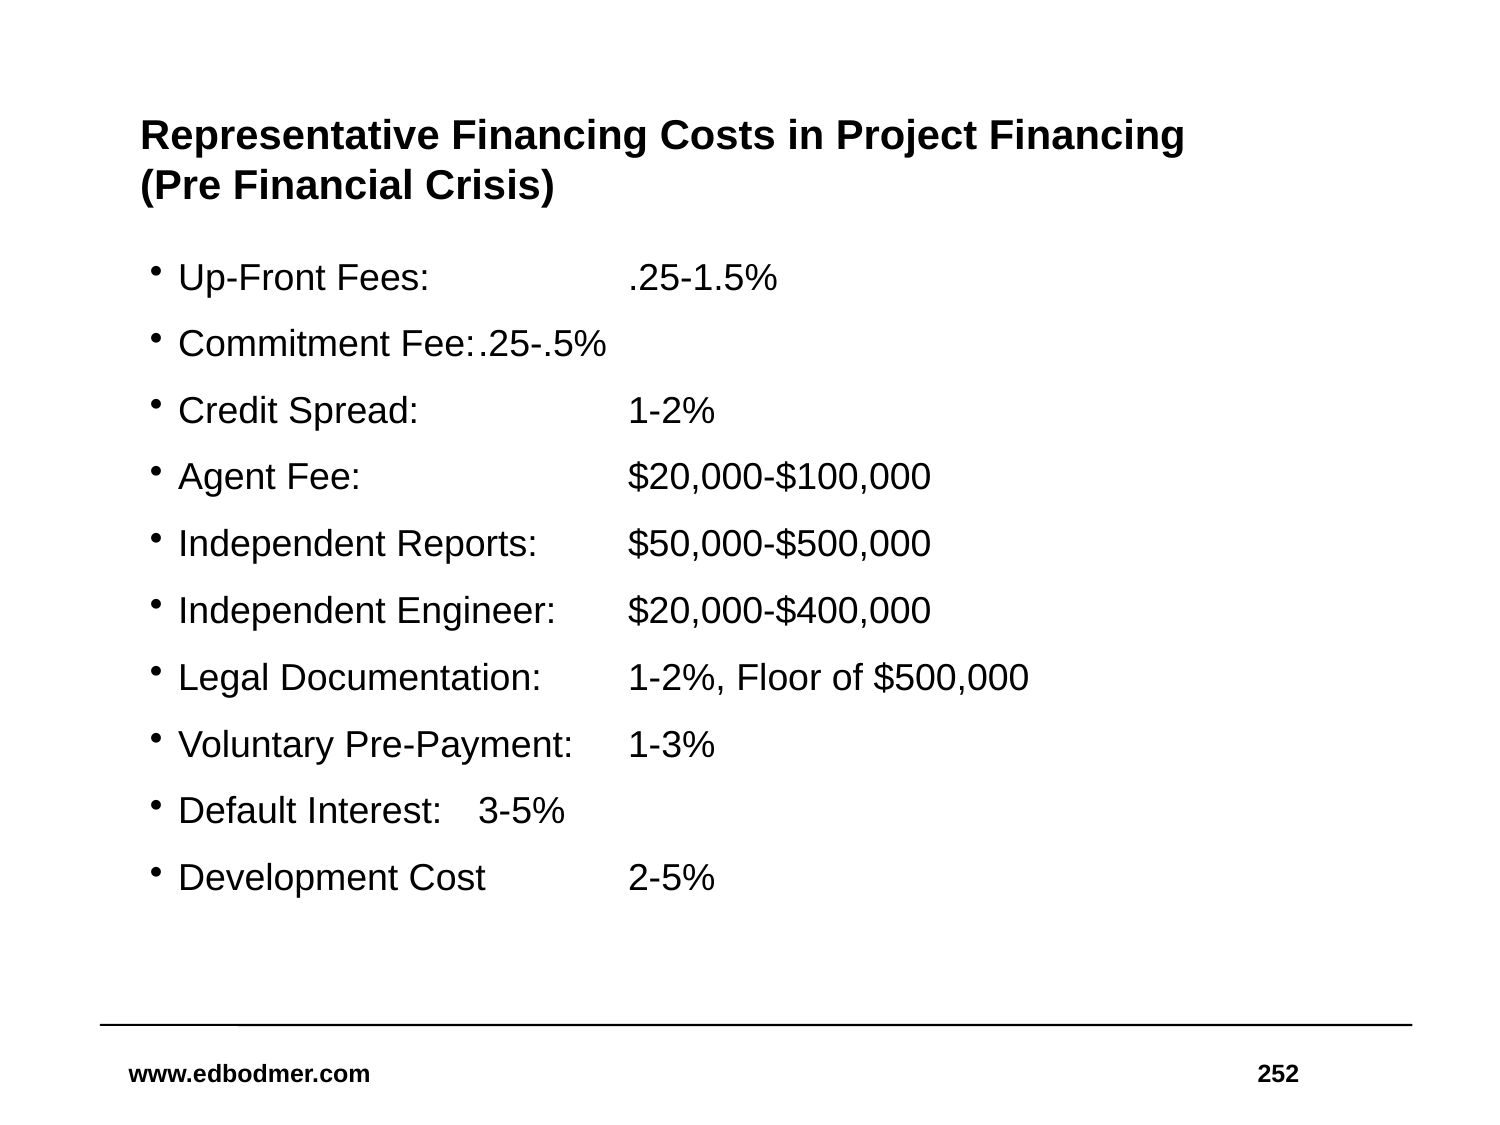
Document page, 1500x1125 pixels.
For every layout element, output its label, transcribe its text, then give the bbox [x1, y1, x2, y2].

list Up-Front Fees: .25-1.5% Commitment Fee: .25-.5% Credit Spread: 1-2% Agent Fee: $20,000-$100,000 Independent Reports: $50,000-$500,000 Independent Engineer: $20,000-$400,000 Legal Documentation: 1-2%, Floor of $500,000 Voluntary Pre-Payment: 1-3% Default Interest: 3-5% Development Cost 2-5% [125, 249, 1375, 1000]
title Representative Financing Costs in Project Financing (Pre Financial Crisis) [125, 99, 1288, 225]
